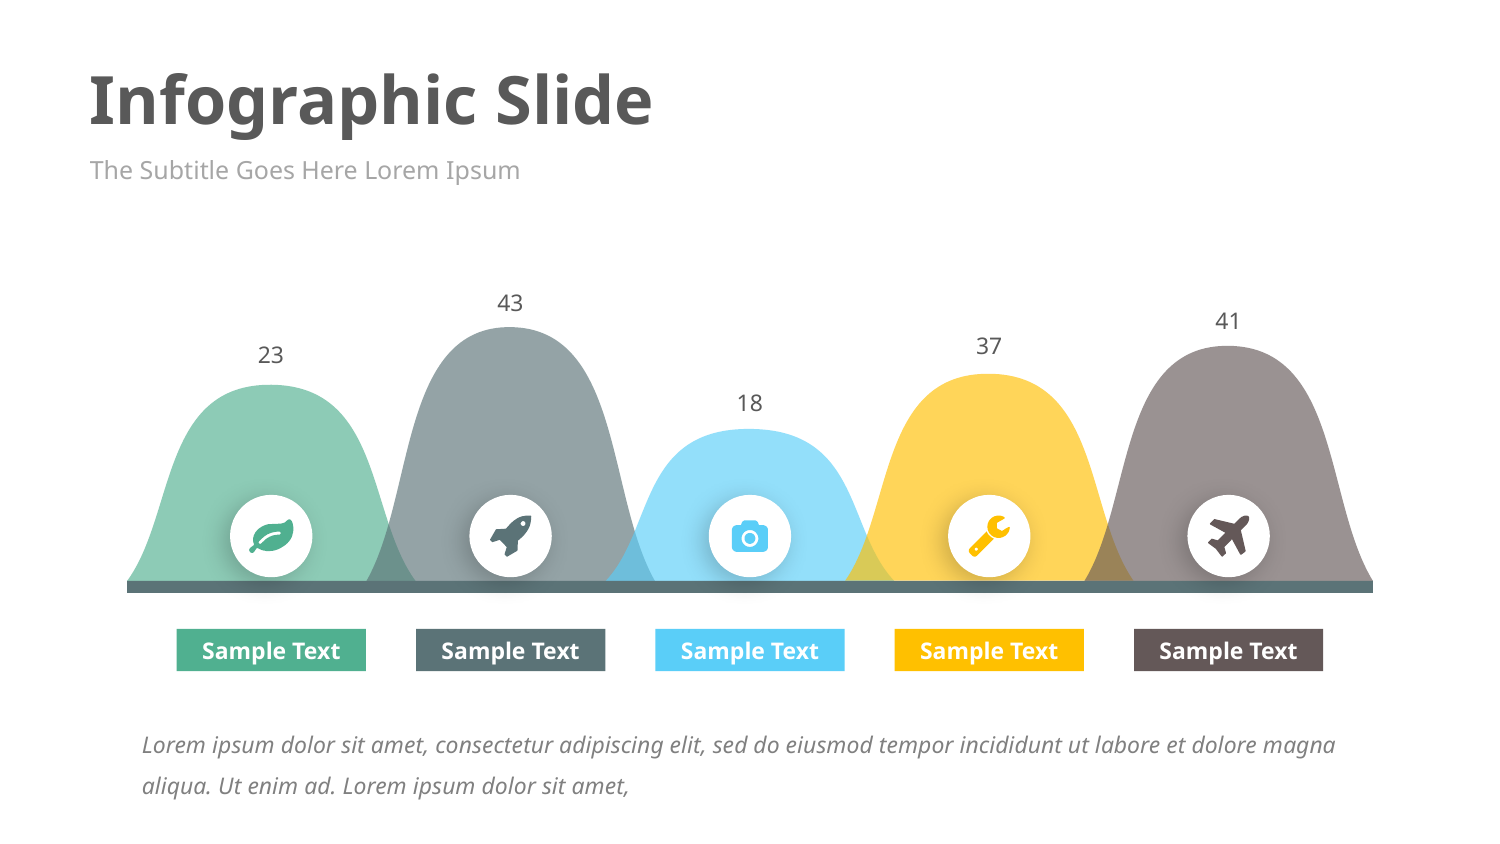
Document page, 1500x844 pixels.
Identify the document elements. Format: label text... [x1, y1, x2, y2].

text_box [731, 520, 769, 552]
text_box [1187, 494, 1270, 578]
text_box Sample Text [1134, 628, 1324, 672]
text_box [968, 515, 1010, 557]
text_box [843, 371, 1108, 579]
text_box [230, 494, 313, 578]
text_box The Subtitle Goes Here Lorem Ipsum [75, 146, 788, 192]
text_box [604, 426, 866, 579]
text_box 23 [240, 332, 303, 376]
text_box 37 [958, 324, 1021, 367]
text_box [708, 494, 792, 578]
text_box Sample Text [416, 628, 606, 672]
text_box 41 [1197, 299, 1260, 342]
text_box [948, 494, 1031, 578]
text_box Sample Text [894, 628, 1084, 672]
text_box 43 [479, 281, 542, 324]
text_box Sample Text [176, 628, 366, 672]
text_box [1083, 343, 1375, 579]
text_box [490, 515, 532, 557]
text_box Infographic Slide [75, 50, 1013, 146]
text_box [125, 382, 388, 579]
text_box 18 [718, 381, 782, 424]
text_box Sample Text [655, 628, 845, 672]
text_box [249, 519, 294, 553]
text_box Lorem ipsum dolor sit amet, consectetur adipiscing elit, sed do eiusmod tempor incididunt ut labore et dolore magna aliqua. Ut enim ad. Lorem ipsum dolor sit amet, [127, 709, 1373, 807]
text_box [1208, 515, 1250, 557]
text_box [125, 579, 1375, 595]
text_box [469, 494, 552, 578]
text_box [365, 325, 635, 579]
